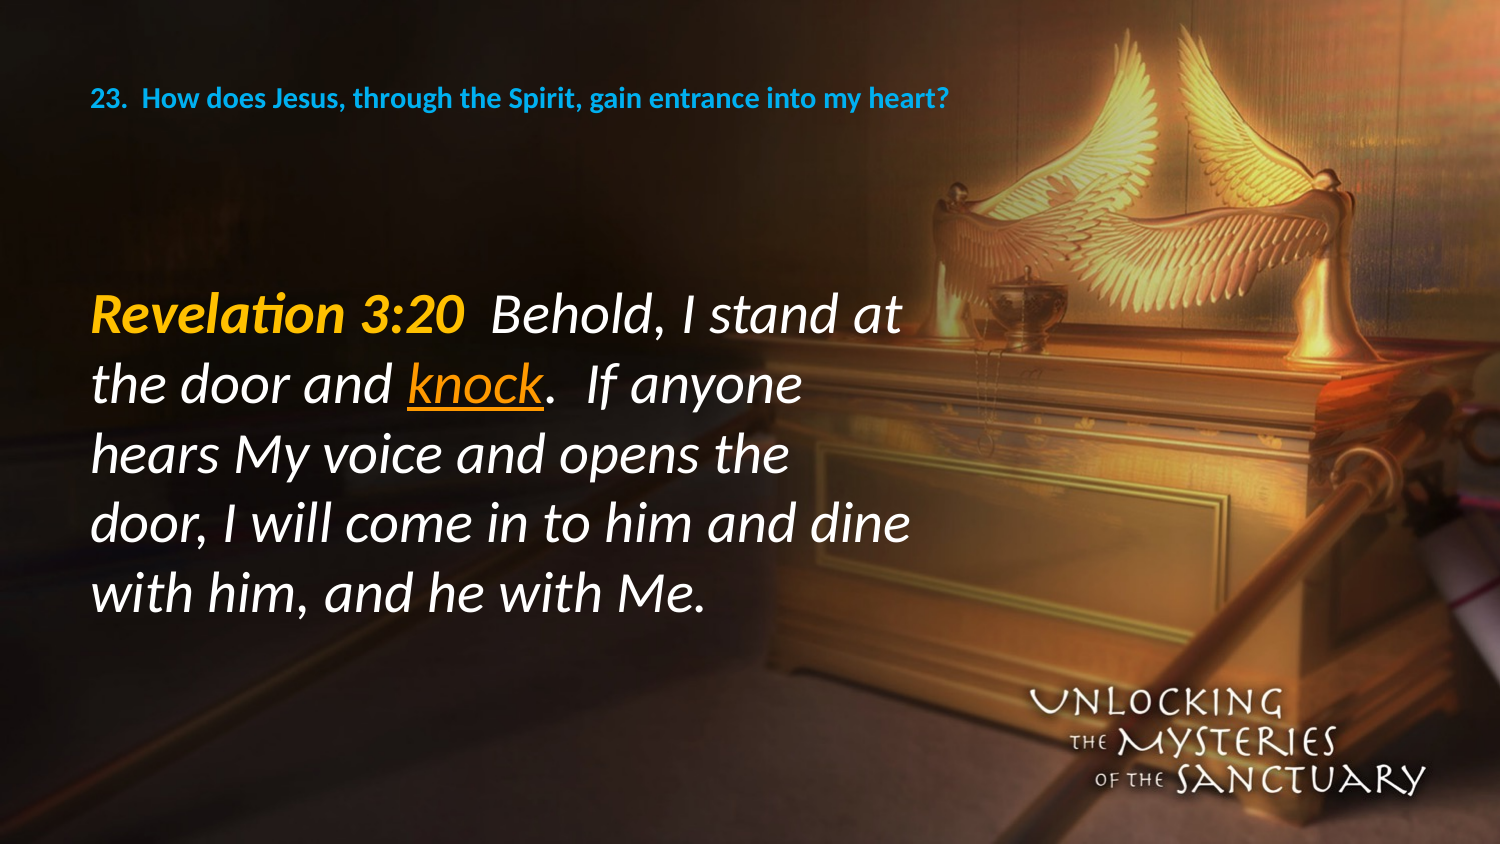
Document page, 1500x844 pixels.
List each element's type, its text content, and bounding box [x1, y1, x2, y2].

title 23. How does Jesus, through the Spirit, gain entrance into my heart? [75, 33, 1425, 175]
picture [0, 0, 1500, 844]
list Revelation 3:20 Behold, I stand at the door and knock. If anyone hears My voice and opens the door, I will come in to him and dine with him, and he with Me. [75, 267, 938, 754]
